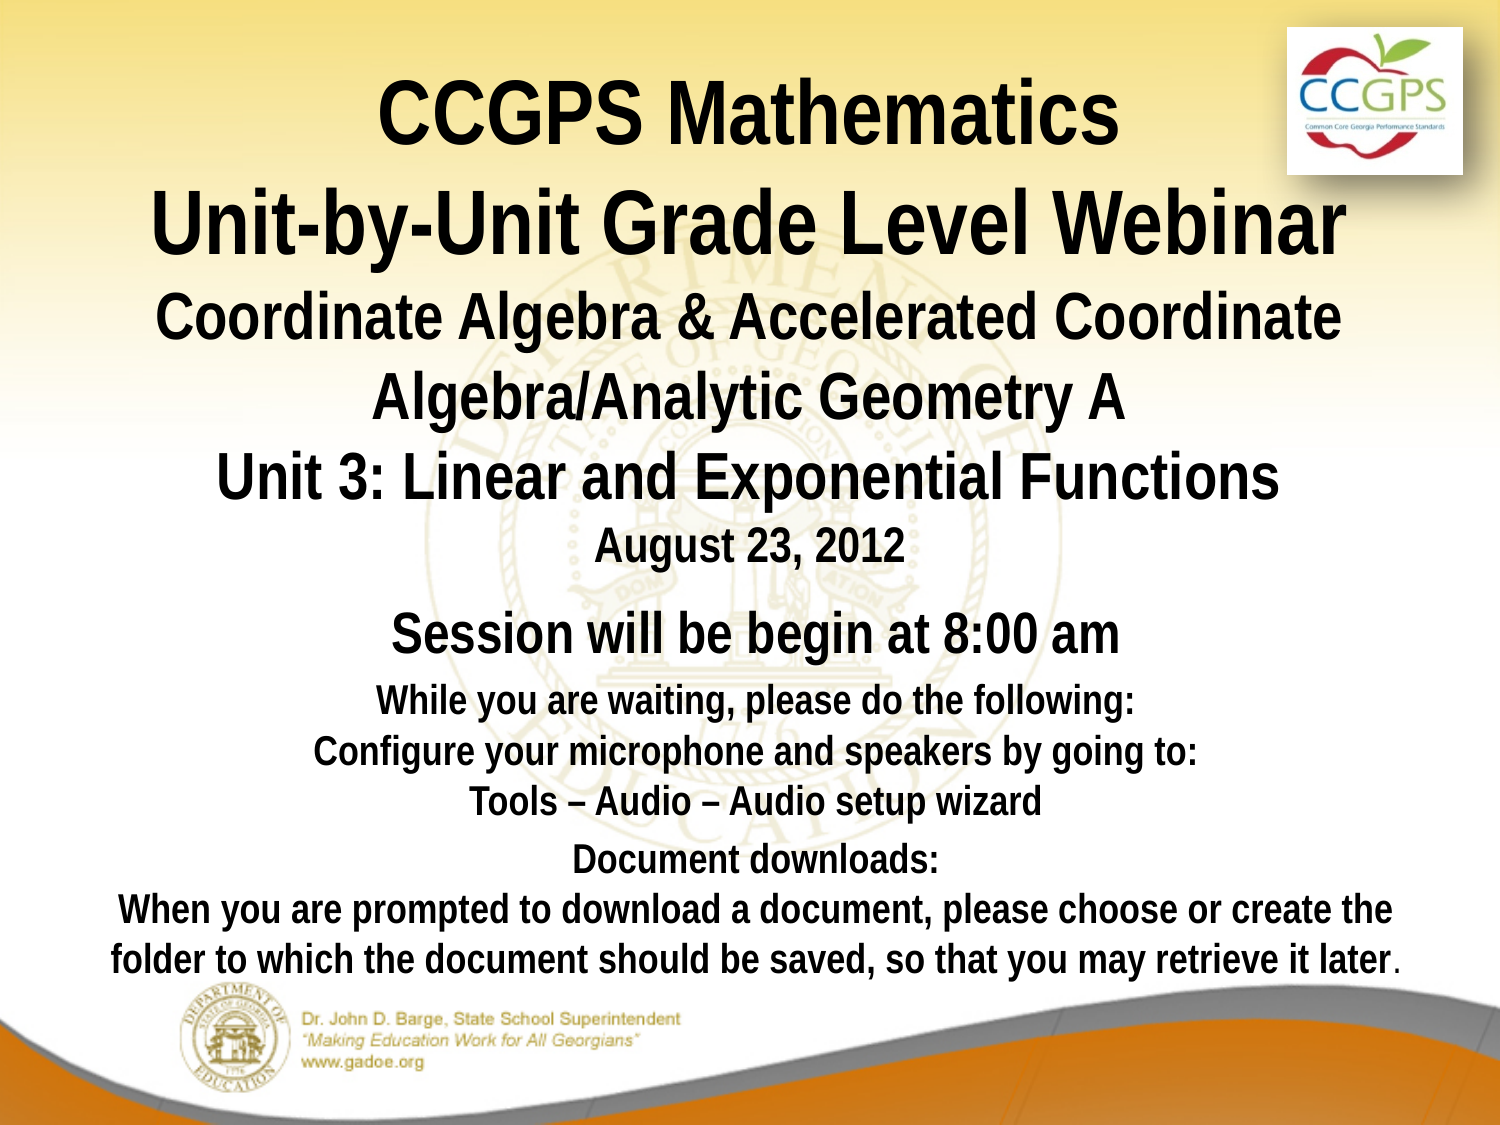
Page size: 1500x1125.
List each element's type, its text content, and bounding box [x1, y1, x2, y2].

subtitle Session will be begin at 8:00 am While you are waiting, please do the following: Configure your microphone and speakers by going to: Tools – Audio – Audio setup wizard Document downloads: When you are prompted to download a document, please choose or create the folder to which the document should be saved, so that you may retrieve it later. [74, 587, 1438, 1038]
picture [0, 0, 1500, 1125]
title CCGPS Mathematics Unit-by-Unit Grade Level Webinar Coordinate Algebra & Accelerated Coordinate Algebra/Analytic Geometry A Unit 3: Linear and Exponential Functions August 23, 2012 [24, 24, 1476, 601]
